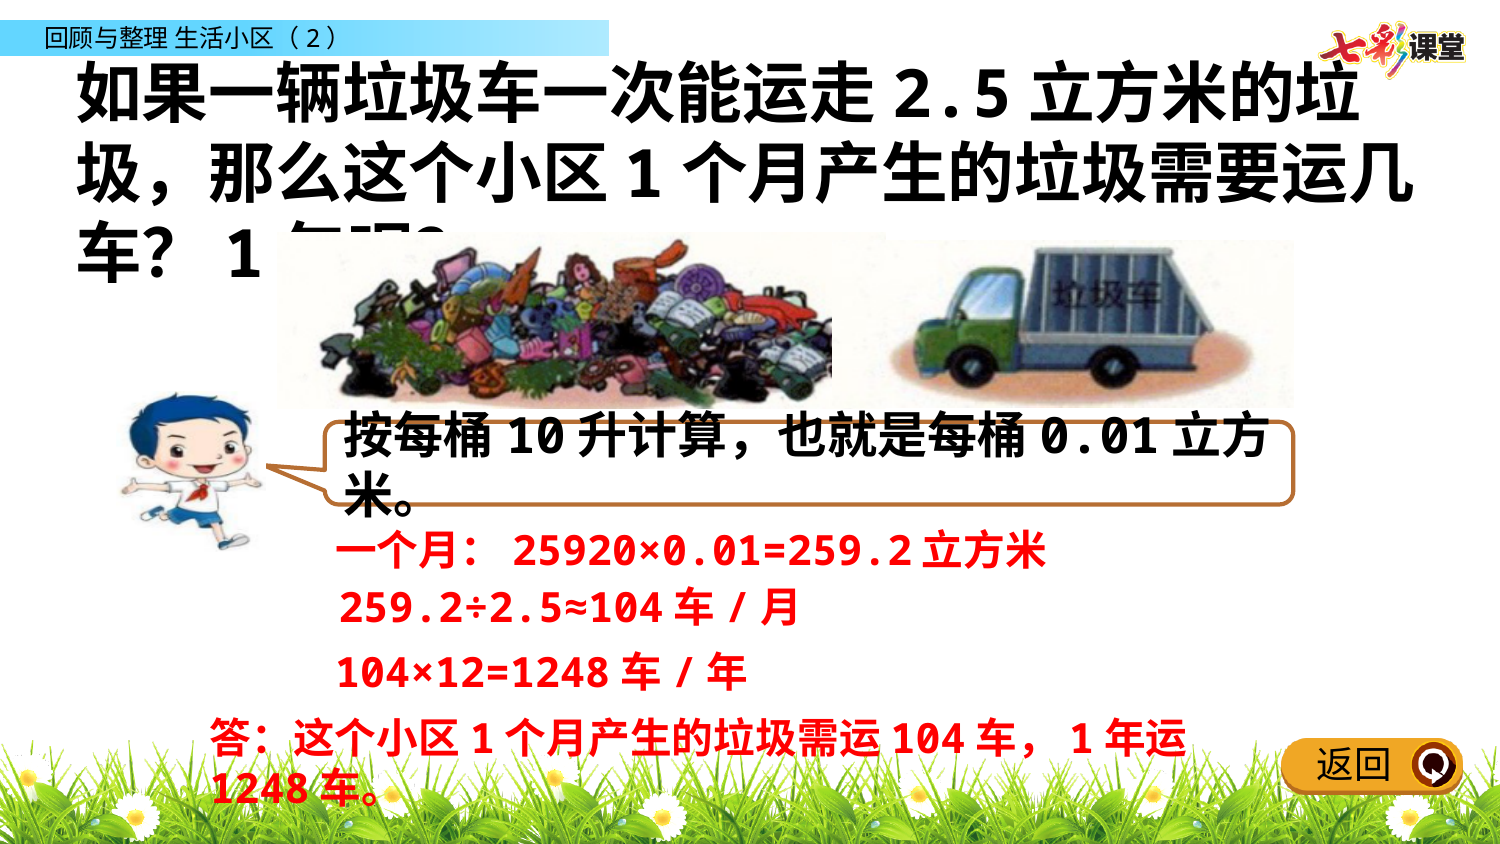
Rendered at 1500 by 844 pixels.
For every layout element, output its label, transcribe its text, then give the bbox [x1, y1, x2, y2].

text_box 按每桶10升计算，也就是每桶0.01立方米。 [271, 419, 1296, 507]
text_box 104×12=1248车/年 [320, 638, 909, 704]
text_box 259.2÷2.5≈104车/月 [323, 573, 912, 639]
picture [1316, 20, 1468, 80]
text_box 如果一辆垃圾车一次能运走2.5立方米的垃圾，那么这个小区1个月产生的垃圾需要运几车？1年呢？ [60, 43, 1436, 299]
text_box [1281, 733, 1464, 795]
picture [116, 390, 267, 553]
picture [277, 232, 1294, 409]
text_box 一个月：25920×0.01=259.2立方米 [320, 516, 1089, 582]
picture [0, 740, 1500, 844]
text_box 答：这个小区1个月产生的垃圾需运104车，1年运1248车。 [194, 704, 1291, 819]
